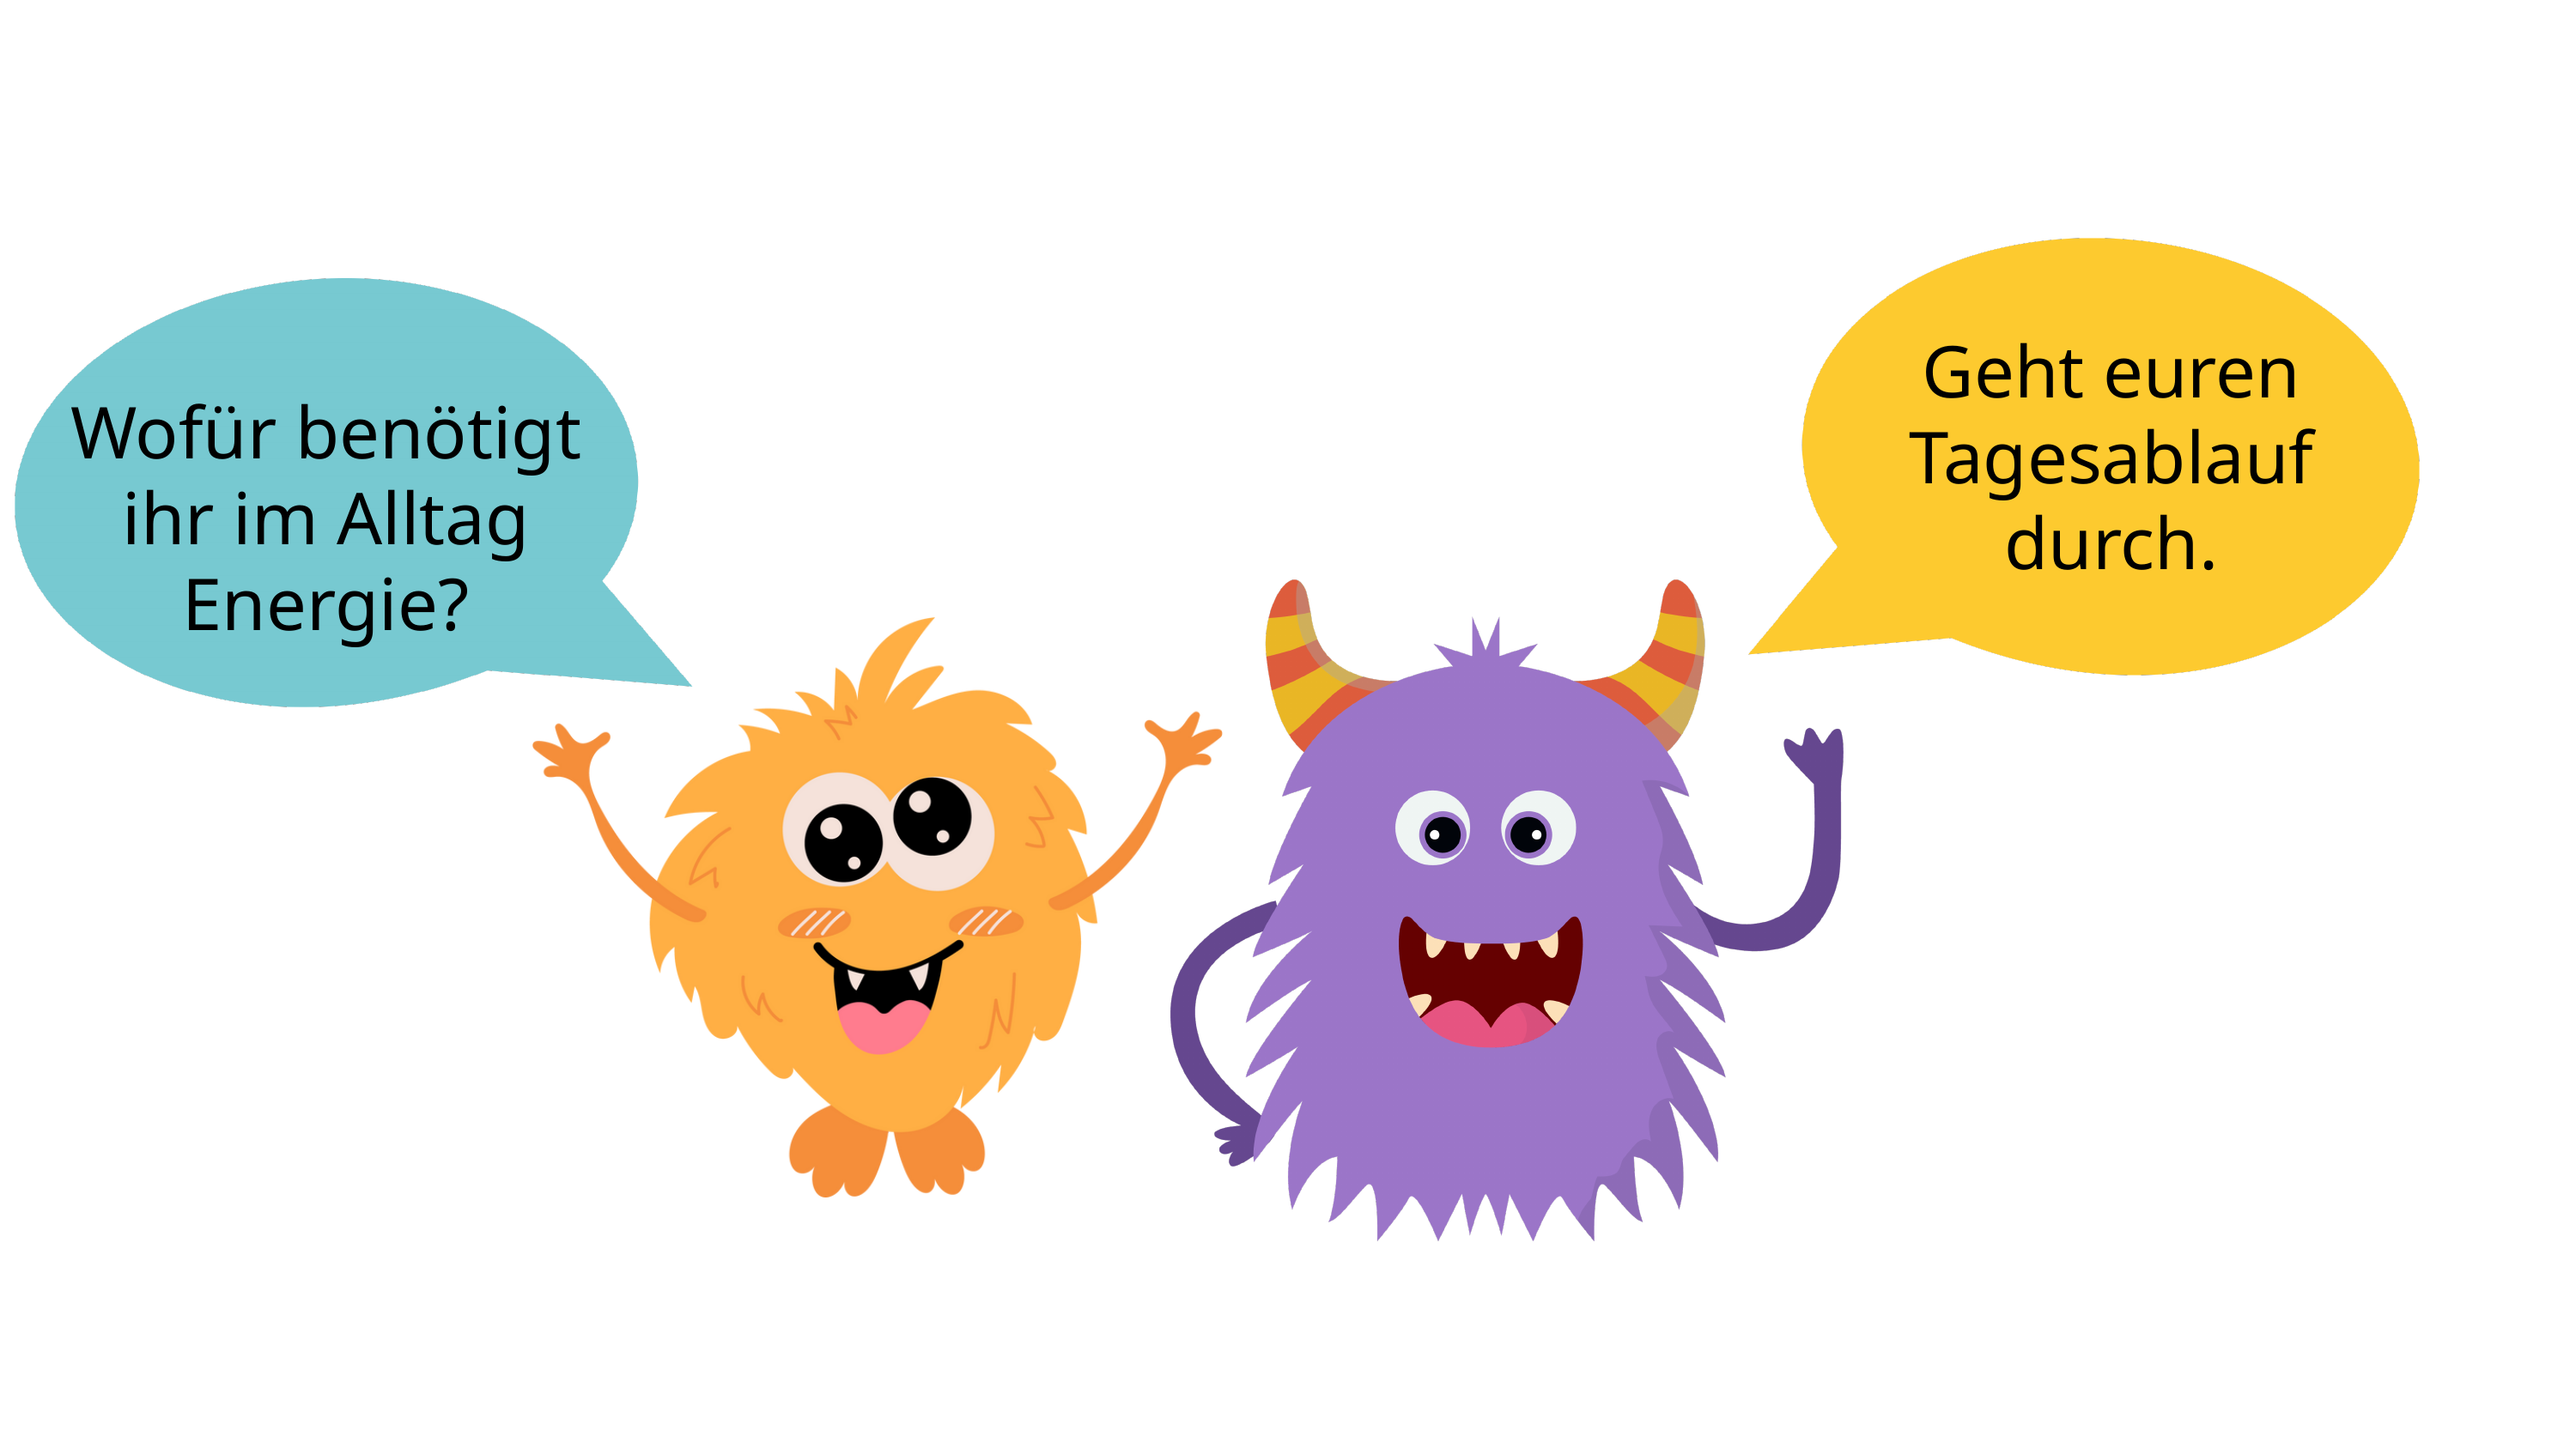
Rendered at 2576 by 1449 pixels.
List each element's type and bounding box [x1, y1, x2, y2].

text_box [1169, 573, 1846, 1241]
picture [0, 260, 731, 724]
text_box [532, 617, 1169, 1197]
picture [1706, 217, 2437, 696]
